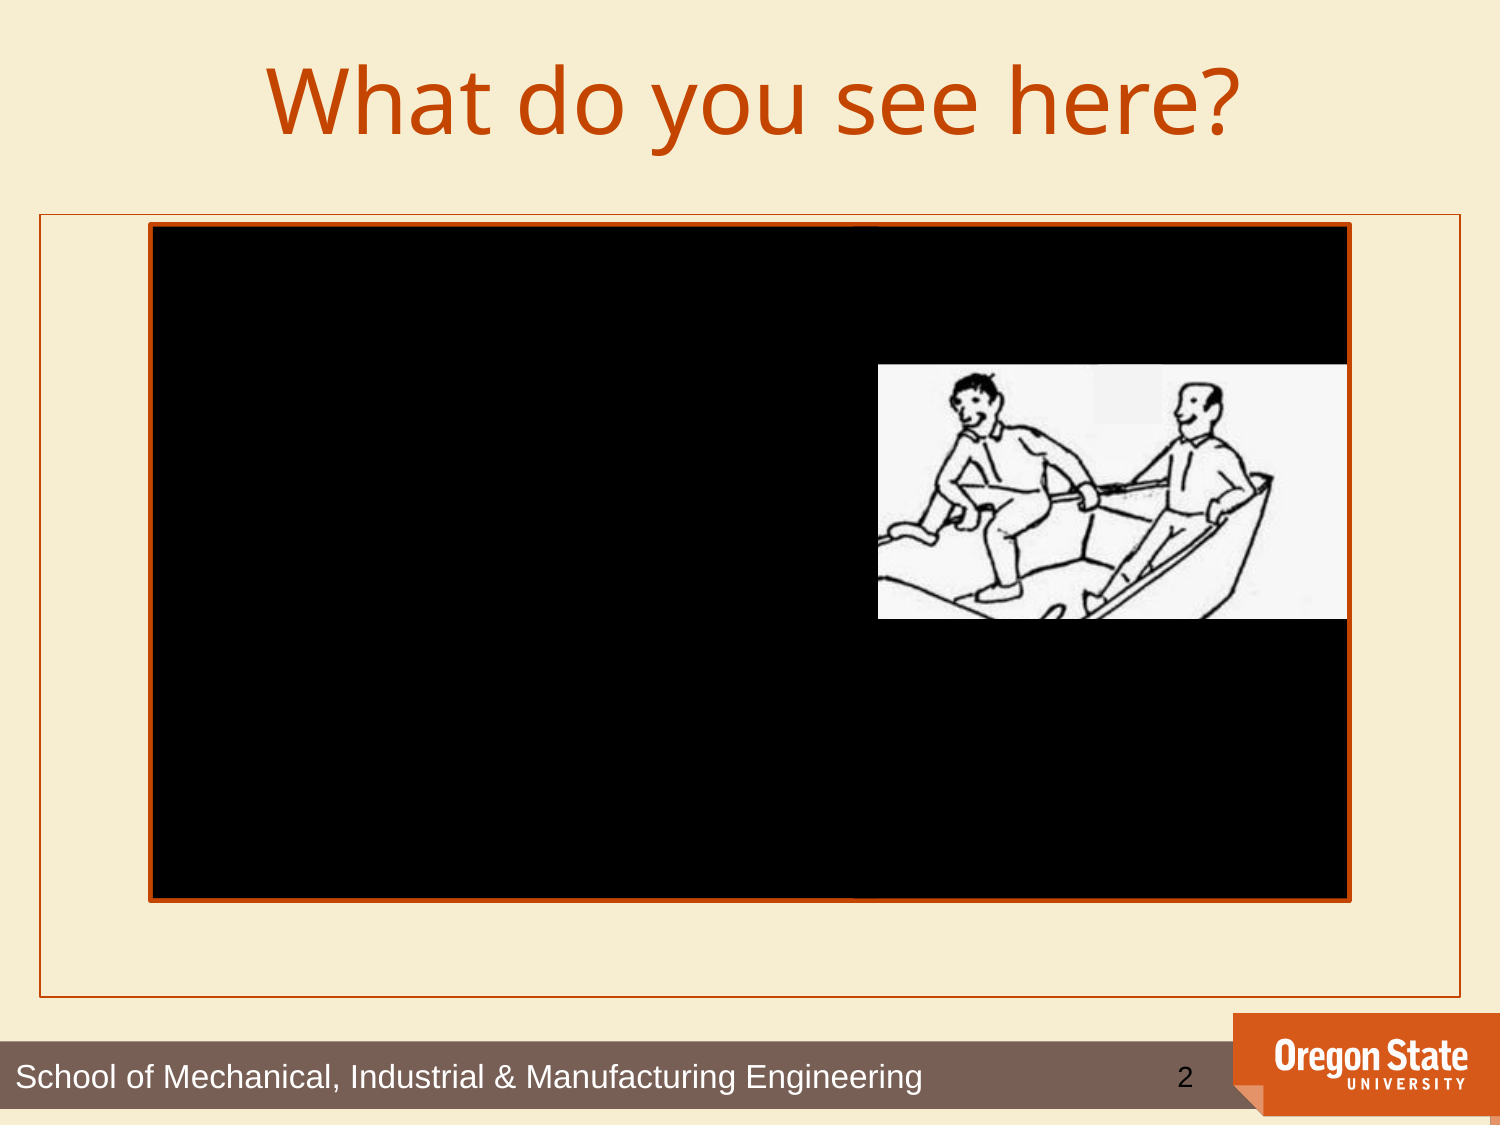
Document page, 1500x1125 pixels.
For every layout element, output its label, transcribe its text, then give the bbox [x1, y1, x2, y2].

title What do you see here? [45, 37, 1463, 158]
picture [152, 226, 1348, 899]
list [39, 214, 1461, 997]
picture [1233, 1013, 1500, 1125]
slide_number ‹#› [1162, 1046, 1231, 1107]
